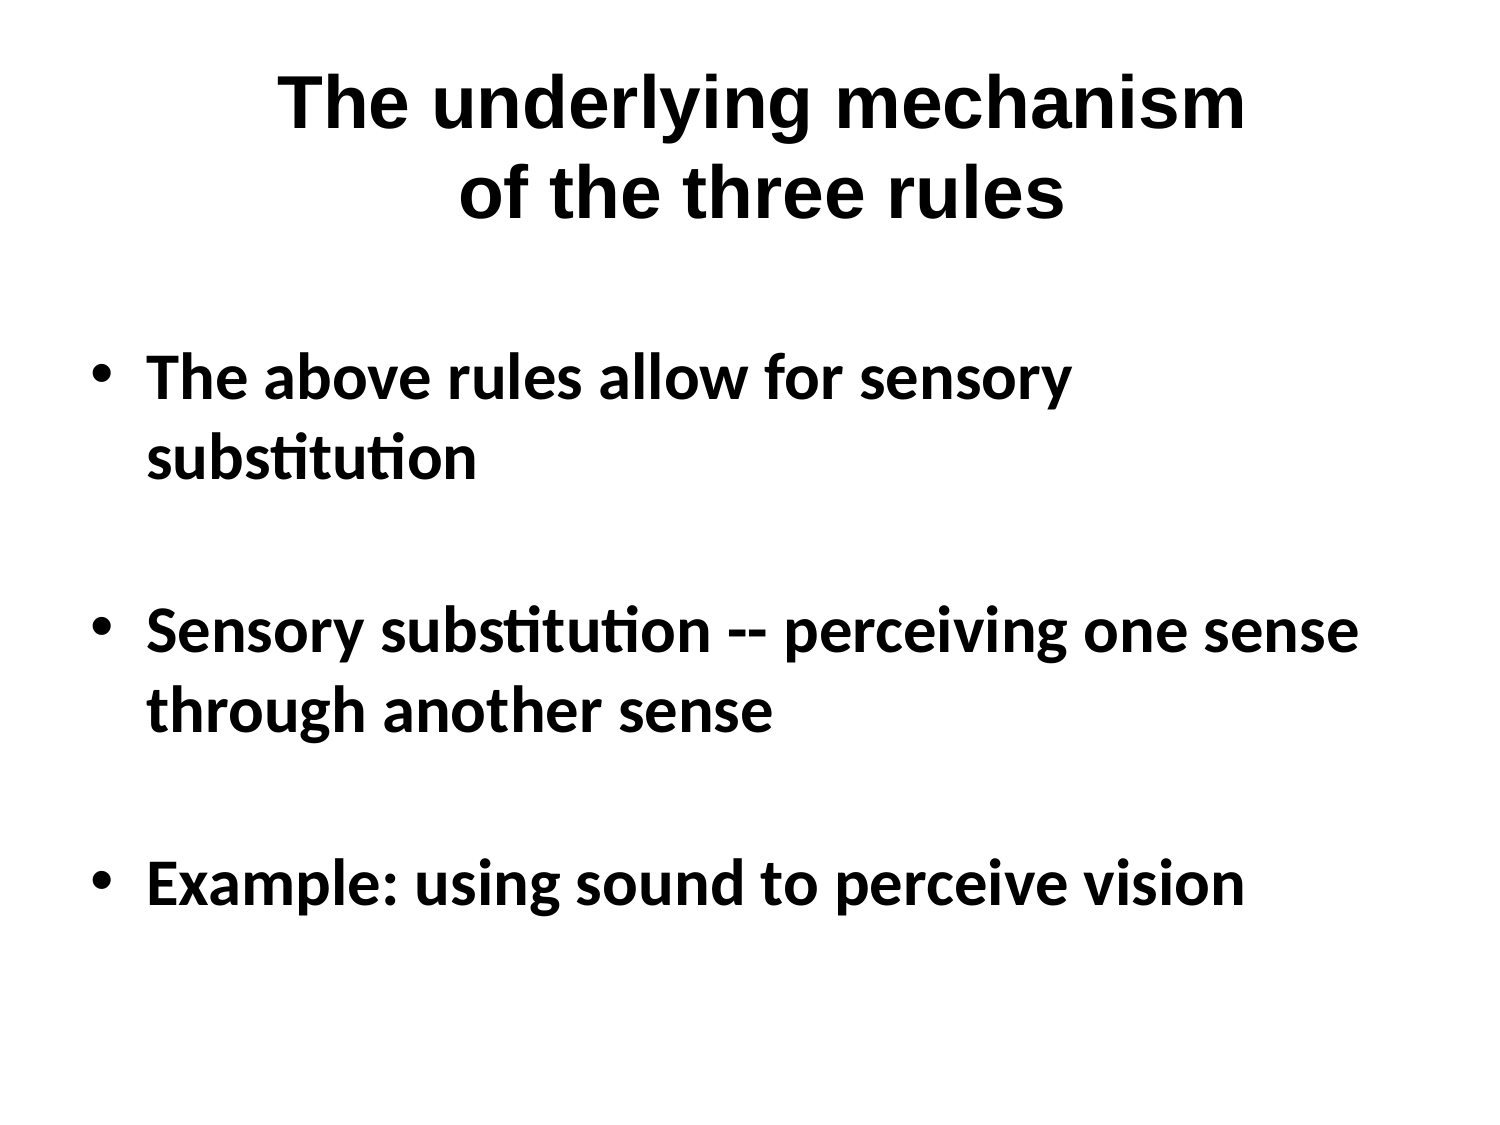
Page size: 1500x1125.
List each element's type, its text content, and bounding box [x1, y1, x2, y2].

text_box The underlying mechanism of the three rules [87, 50, 1438, 238]
list The above rules allow for sensory substitution Sensory substitution -- perceiving one sense through another sense Example: using sound to perceive vision [74, 324, 1426, 1006]
